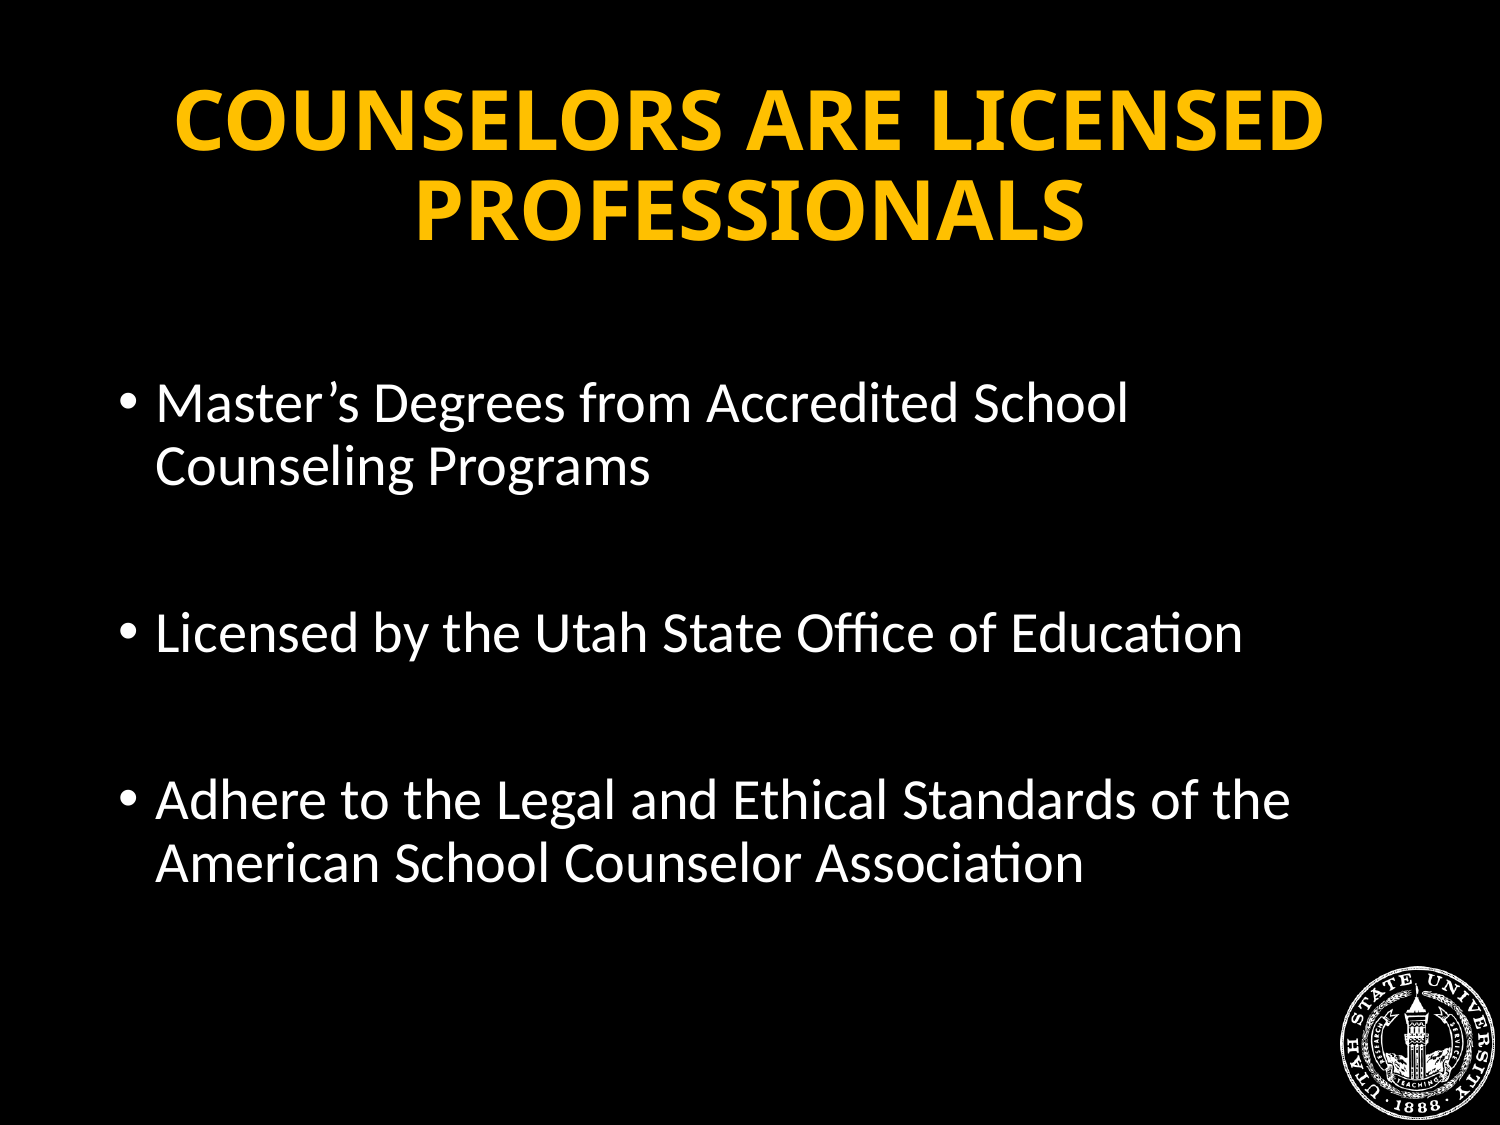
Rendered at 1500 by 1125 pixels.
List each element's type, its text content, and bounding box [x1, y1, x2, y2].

list Master’s Degrees from Accredited School Counseling Programs Licensed by the Utah State Office of Education Adhere to the Legal and Ethical Standards of the American School Counselor Association [103, 364, 1397, 967]
picture [1340, 966, 1496, 1120]
title Counselors are Licensed Professionals [103, 59, 1397, 278]
